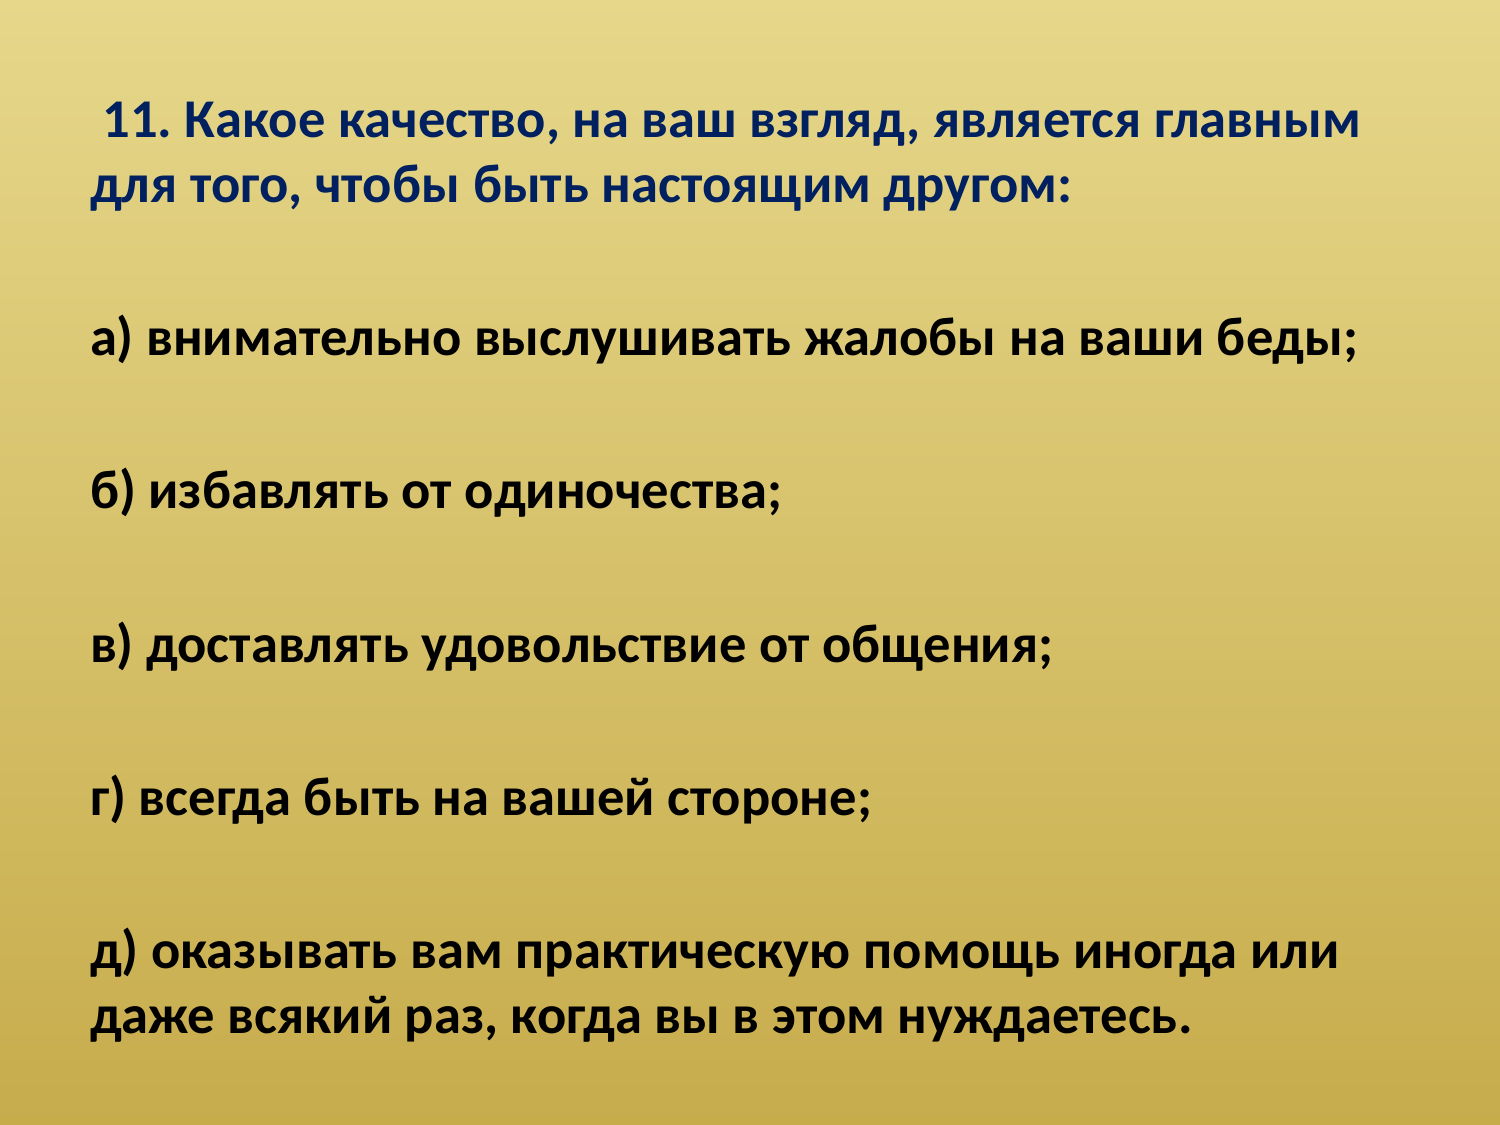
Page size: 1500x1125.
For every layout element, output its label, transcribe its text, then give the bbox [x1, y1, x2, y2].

subtitle 11. Какое качество, на ваш взгляд, является главным для того, чтобы быть настоящим другом: а) внимательно выслушивать жалобы на ваши беды; б) избавлять от одиночества; в) доставлять удовольствие от общения; г) всегда быть на вашей стороне; д) оказывать вам практическую помощь иногда или даже всякий раз, когда вы в этом нуждаетесь. [75, 75, 1463, 1063]
